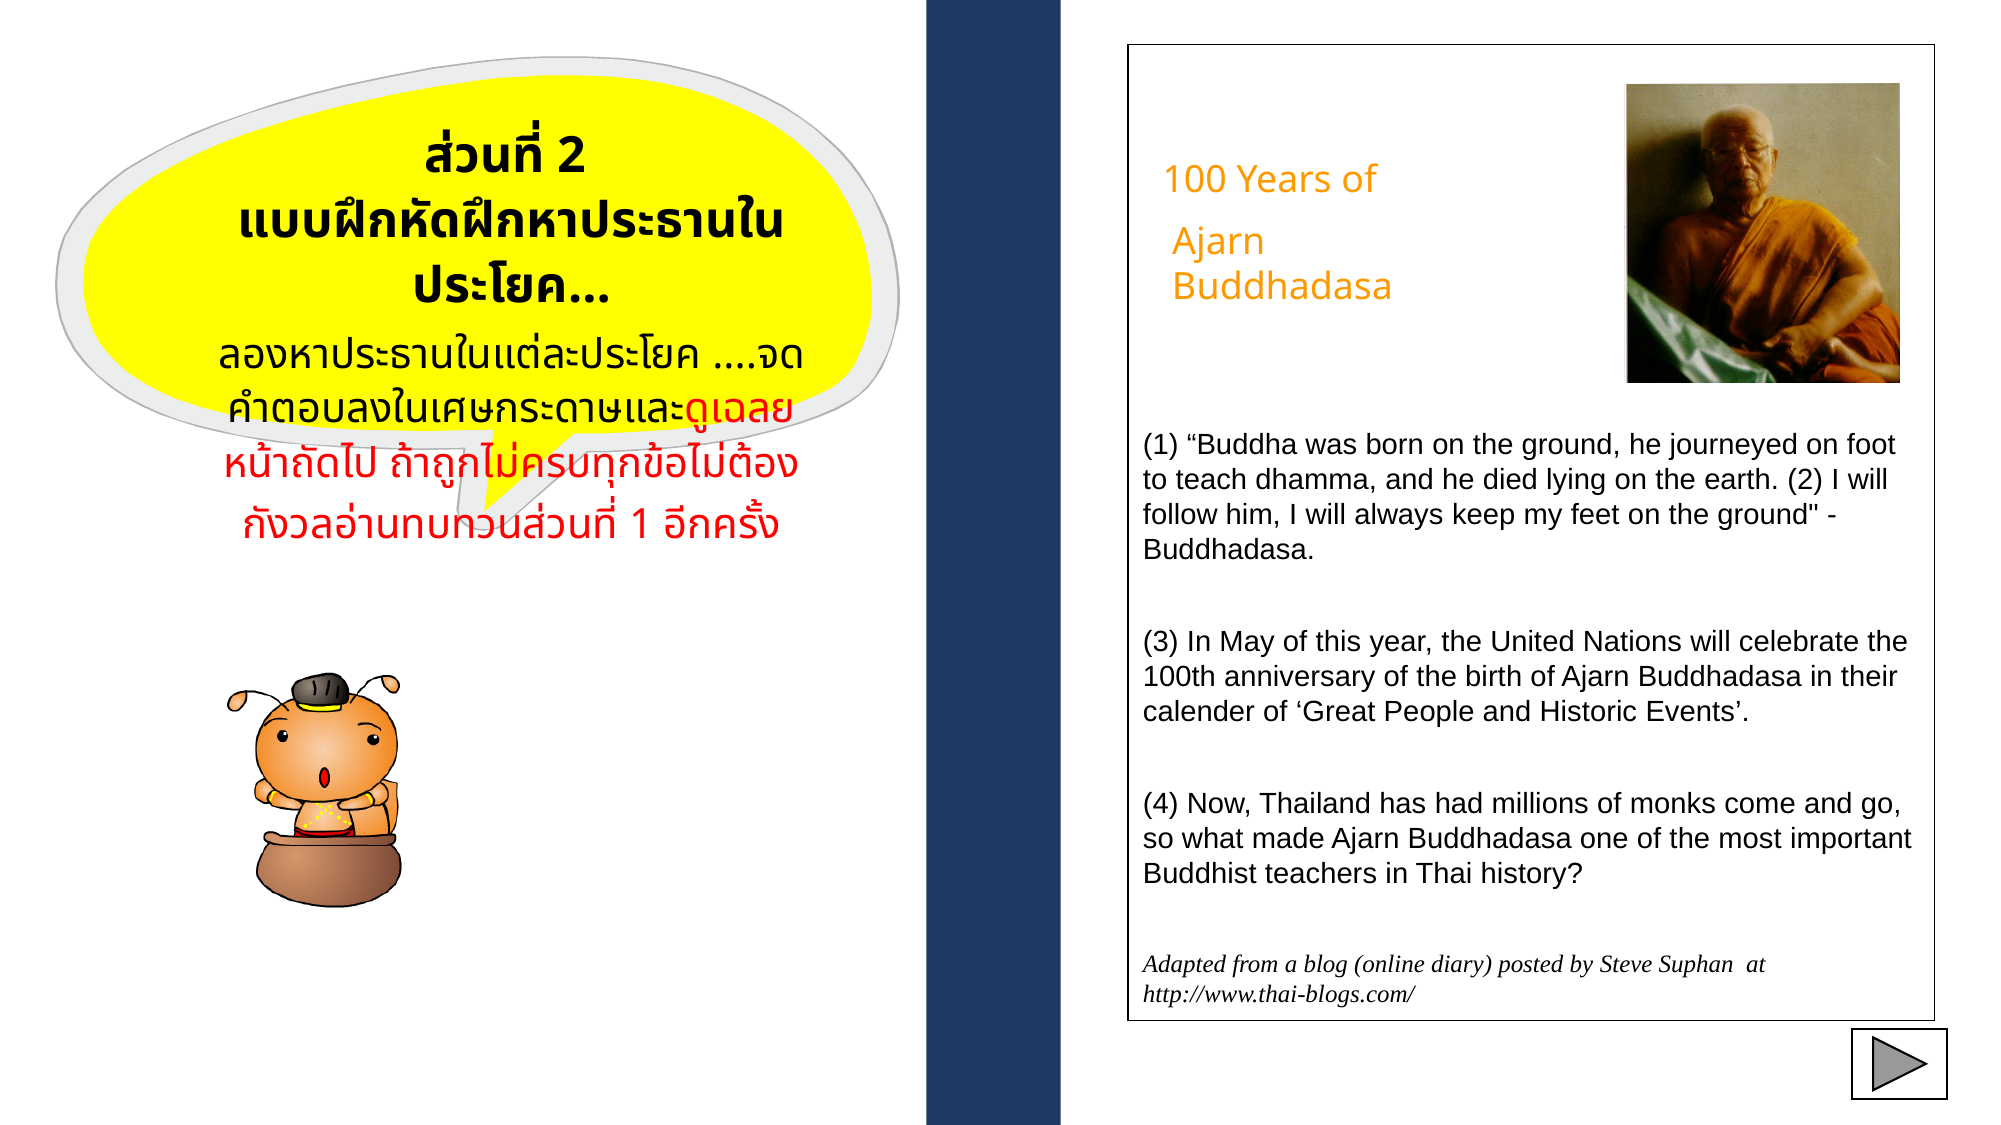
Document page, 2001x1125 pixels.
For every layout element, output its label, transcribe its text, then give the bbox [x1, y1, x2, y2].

picture [193, 640, 459, 933]
text_box 100 Years of Ajarn Buddhadasa (1) “Buddha was born on the ground, he journeyed on foot to teach dhamma, and he died lying on the earth. (2) I will follow him, I will always keep my feet on the ground" - Buddhadasa. (3) In May of this year, the United Nations will celebrate the 100th anniversary of the birth of Ajarn Buddhadasa in their calender of ‘Great People and Historic Events’. (4) Now, Thailand has had millions of monks come and go, so what made Ajarn Buddhadasa one of the most important Buddhist teachers in Thai history? Adapted from a blog (online diary) posted by Steve Suphan at http://www.thai-blogs.com/ [1127, 44, 1935, 1021]
text_box [1851, 1028, 1948, 1100]
text_box [925, 0, 1062, 1125]
picture [1624, 82, 1900, 384]
table_header ส่วนที่ 2 แบบฝึกหัดฝึกหาประธานในประโยค… ลองหาประธานในแต่ละประโยค ....จดคำตอบลงในเศษกระดาษและดูเฉลยหน้าถัดไป ถ้าถูกไม่ครบทุกข้อไม่ต้องกังวลอ่านทบทวนส่วนที่ 1 อีกครั้ง [193, 531, 831, 564]
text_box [54, 56, 900, 531]
